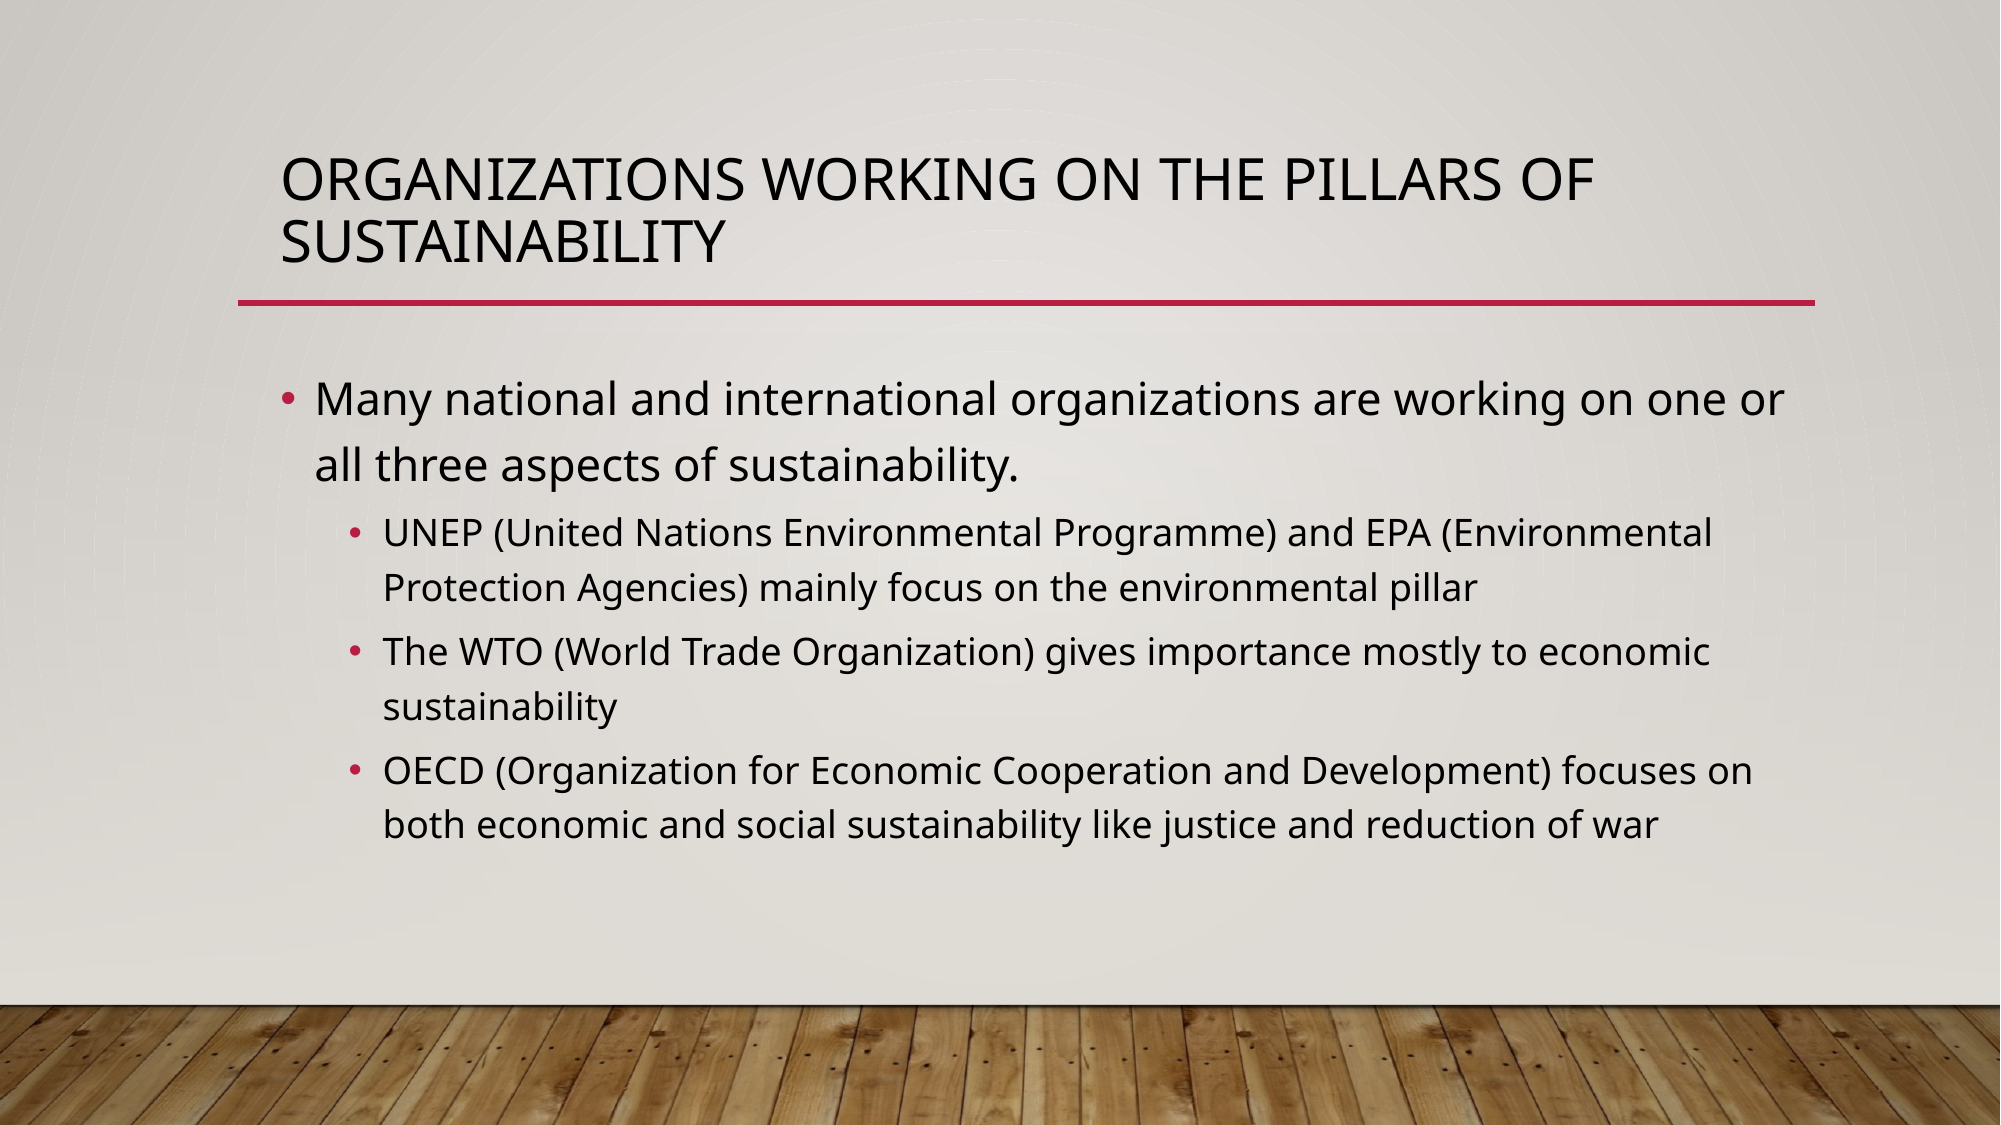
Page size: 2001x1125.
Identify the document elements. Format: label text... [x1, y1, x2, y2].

picture [0, 1005, 2000, 1125]
list Many national and international organizations are working on one or all three aspects of sustainability. UNEP (United Nations Environmental Programme) and EPA (Environmental Protection Agencies) mainly focus on the environmental pillar The WTO (World Trade Organization) gives importance mostly to economic sustainability OECD (Organization for Economic Cooperation and Development) focuses on both economic and social sustainability like justice and reduction of war [265, 352, 1841, 919]
title Organizations working on the pillars of Sustainability [265, 142, 1841, 315]
